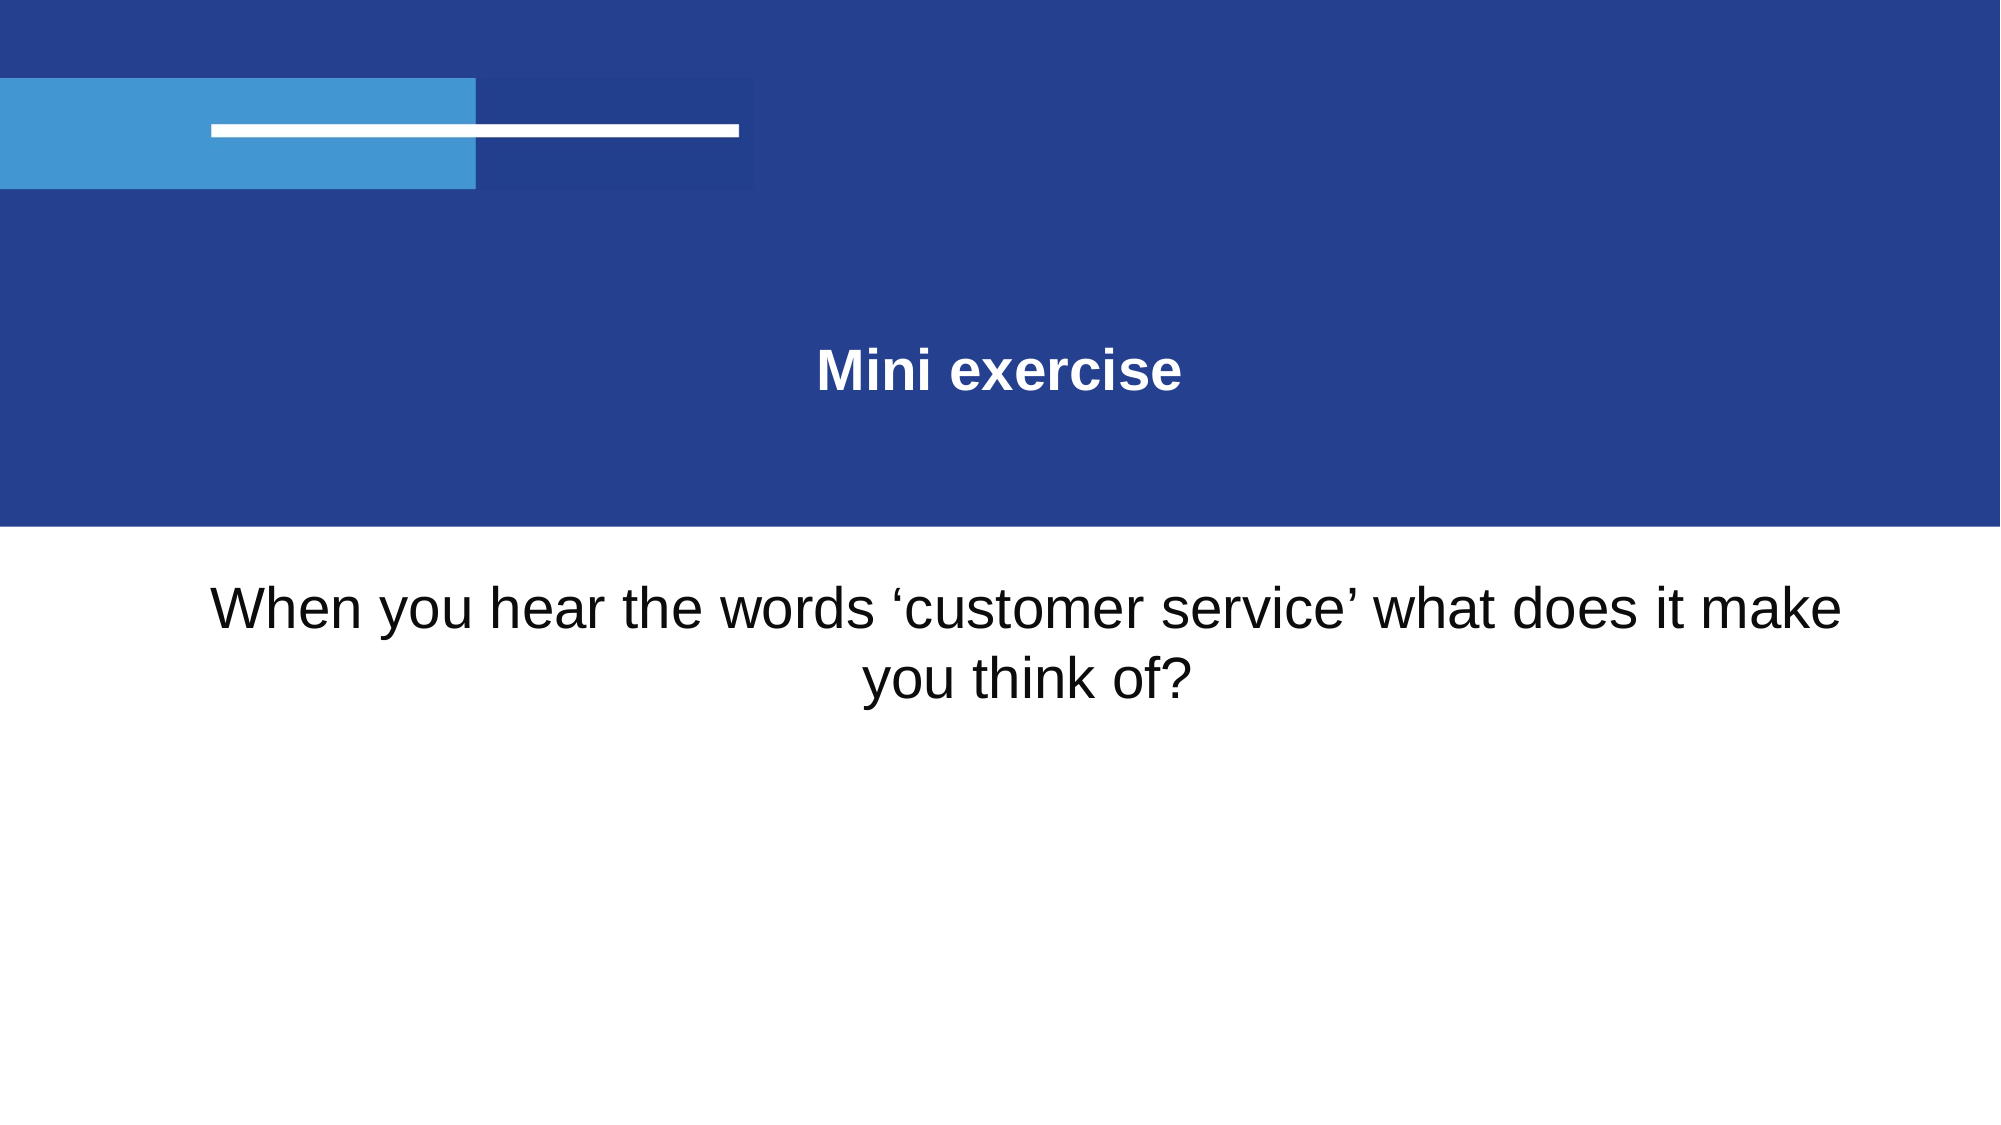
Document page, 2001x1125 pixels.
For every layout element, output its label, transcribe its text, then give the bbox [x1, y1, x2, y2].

title Mini exercise [137, 263, 1863, 481]
list When you hear the words ‘customer service’ what does it make you think of? [137, 562, 1863, 942]
picture [0, 78, 754, 190]
